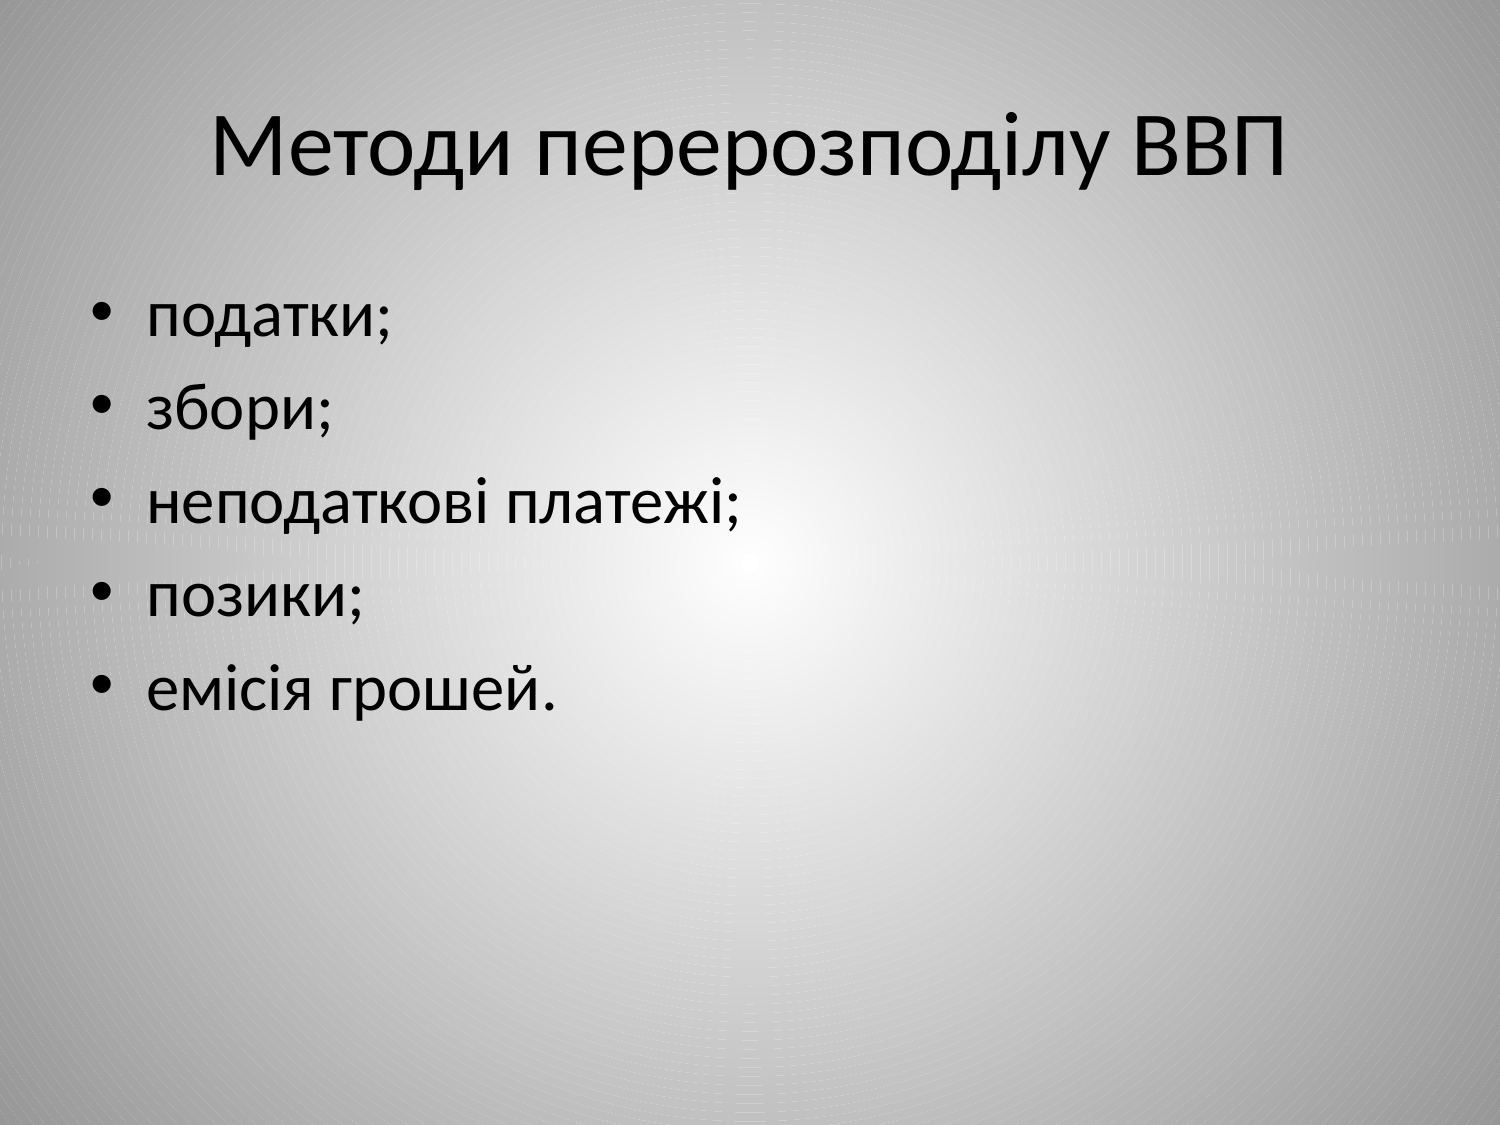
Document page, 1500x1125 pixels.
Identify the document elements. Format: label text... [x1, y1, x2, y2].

list податки; збори; неподаткові платежі; позики; емісія грошей. [75, 262, 1425, 1005]
title Методи перерозподілу ВВП [75, 45, 1425, 233]
